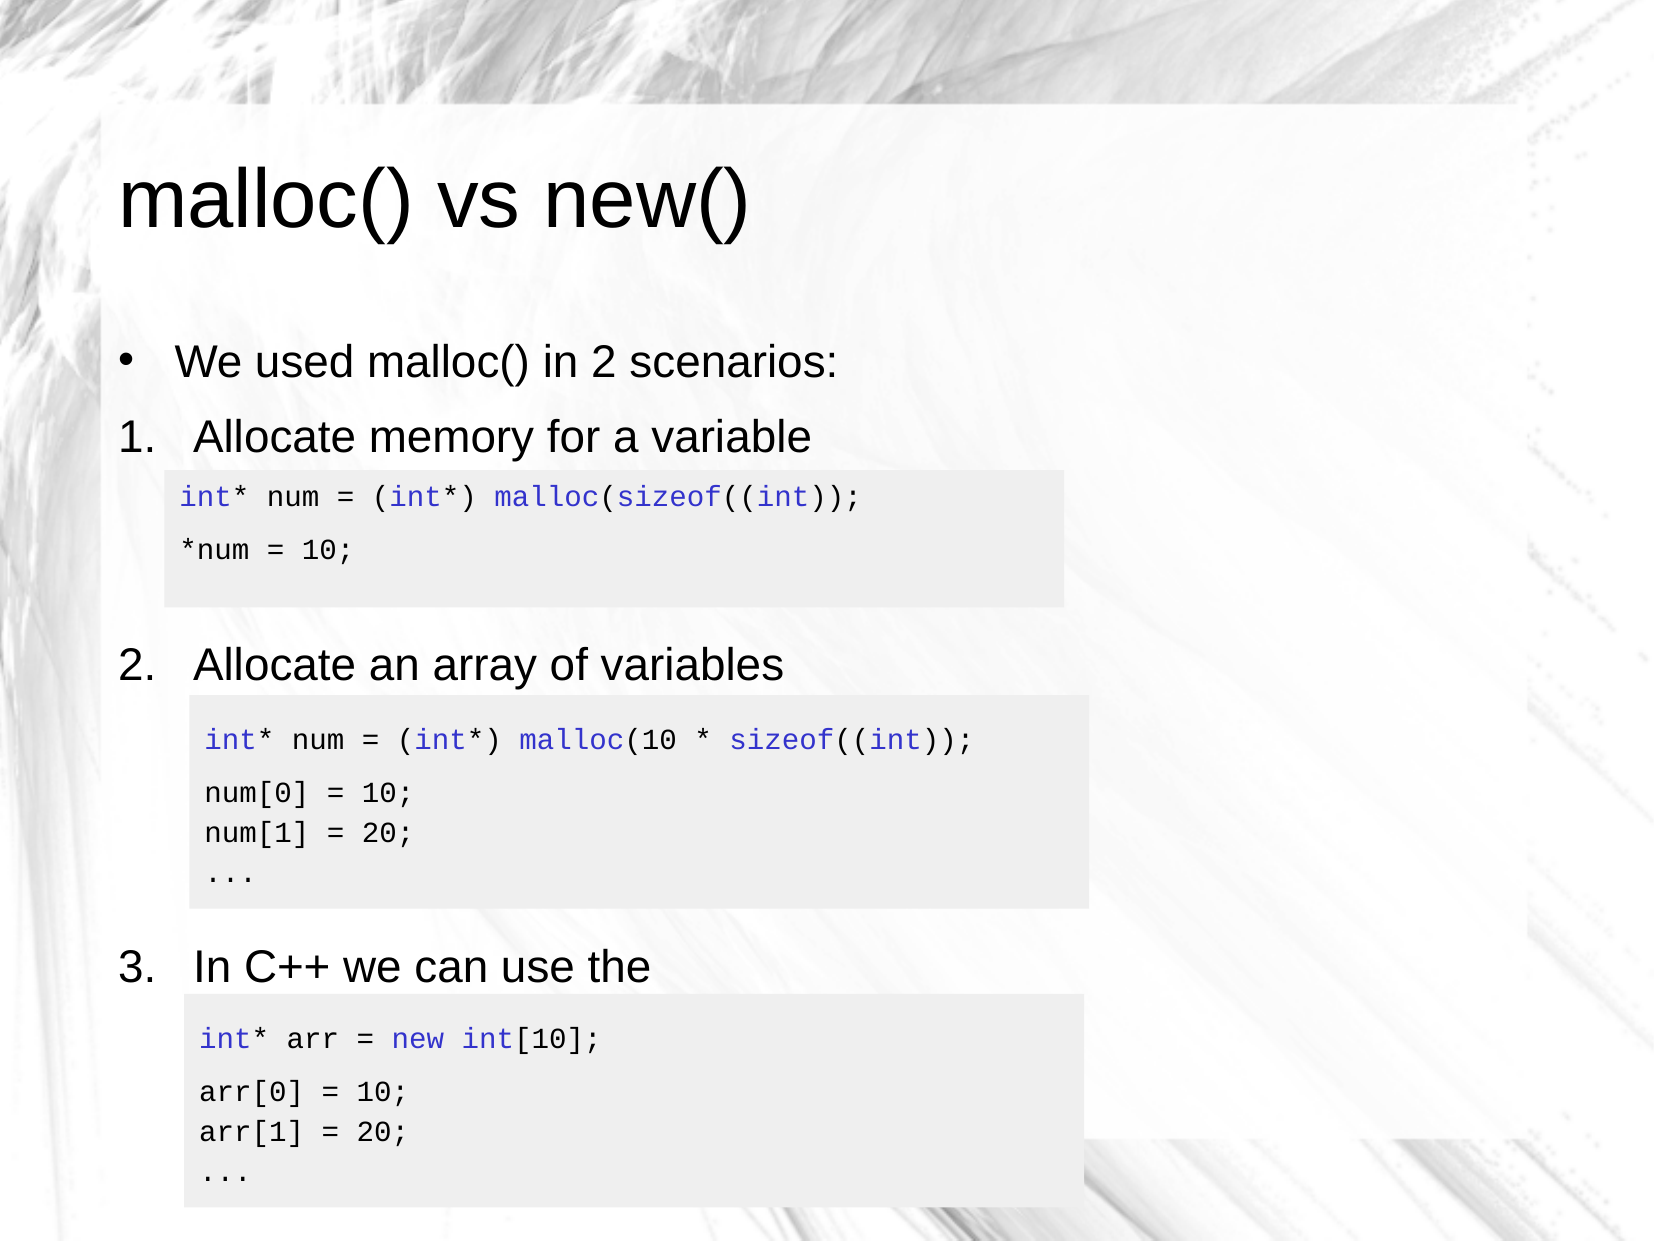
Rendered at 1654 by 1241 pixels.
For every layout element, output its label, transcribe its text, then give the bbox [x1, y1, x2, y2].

text_box int* arr = new int[10]; arr[0] = 10; arr[1] = 20; ... [184, 993, 1085, 1208]
list We used malloc() in 2 scenarios: Allocate memory for a variable Allocate an array of variables In C++ we can use the [118, 319, 1571, 1109]
text_box int* num = (int*) malloc(sizeof((int)); *num = 10; [164, 470, 1065, 608]
picture [0, 0, 1654, 1241]
title malloc() vs new() [118, 93, 1506, 299]
text_box int* num = (int*) malloc(10 * sizeof((int)); num[0] = 10; num[1] = 20; ... [189, 695, 1090, 909]
